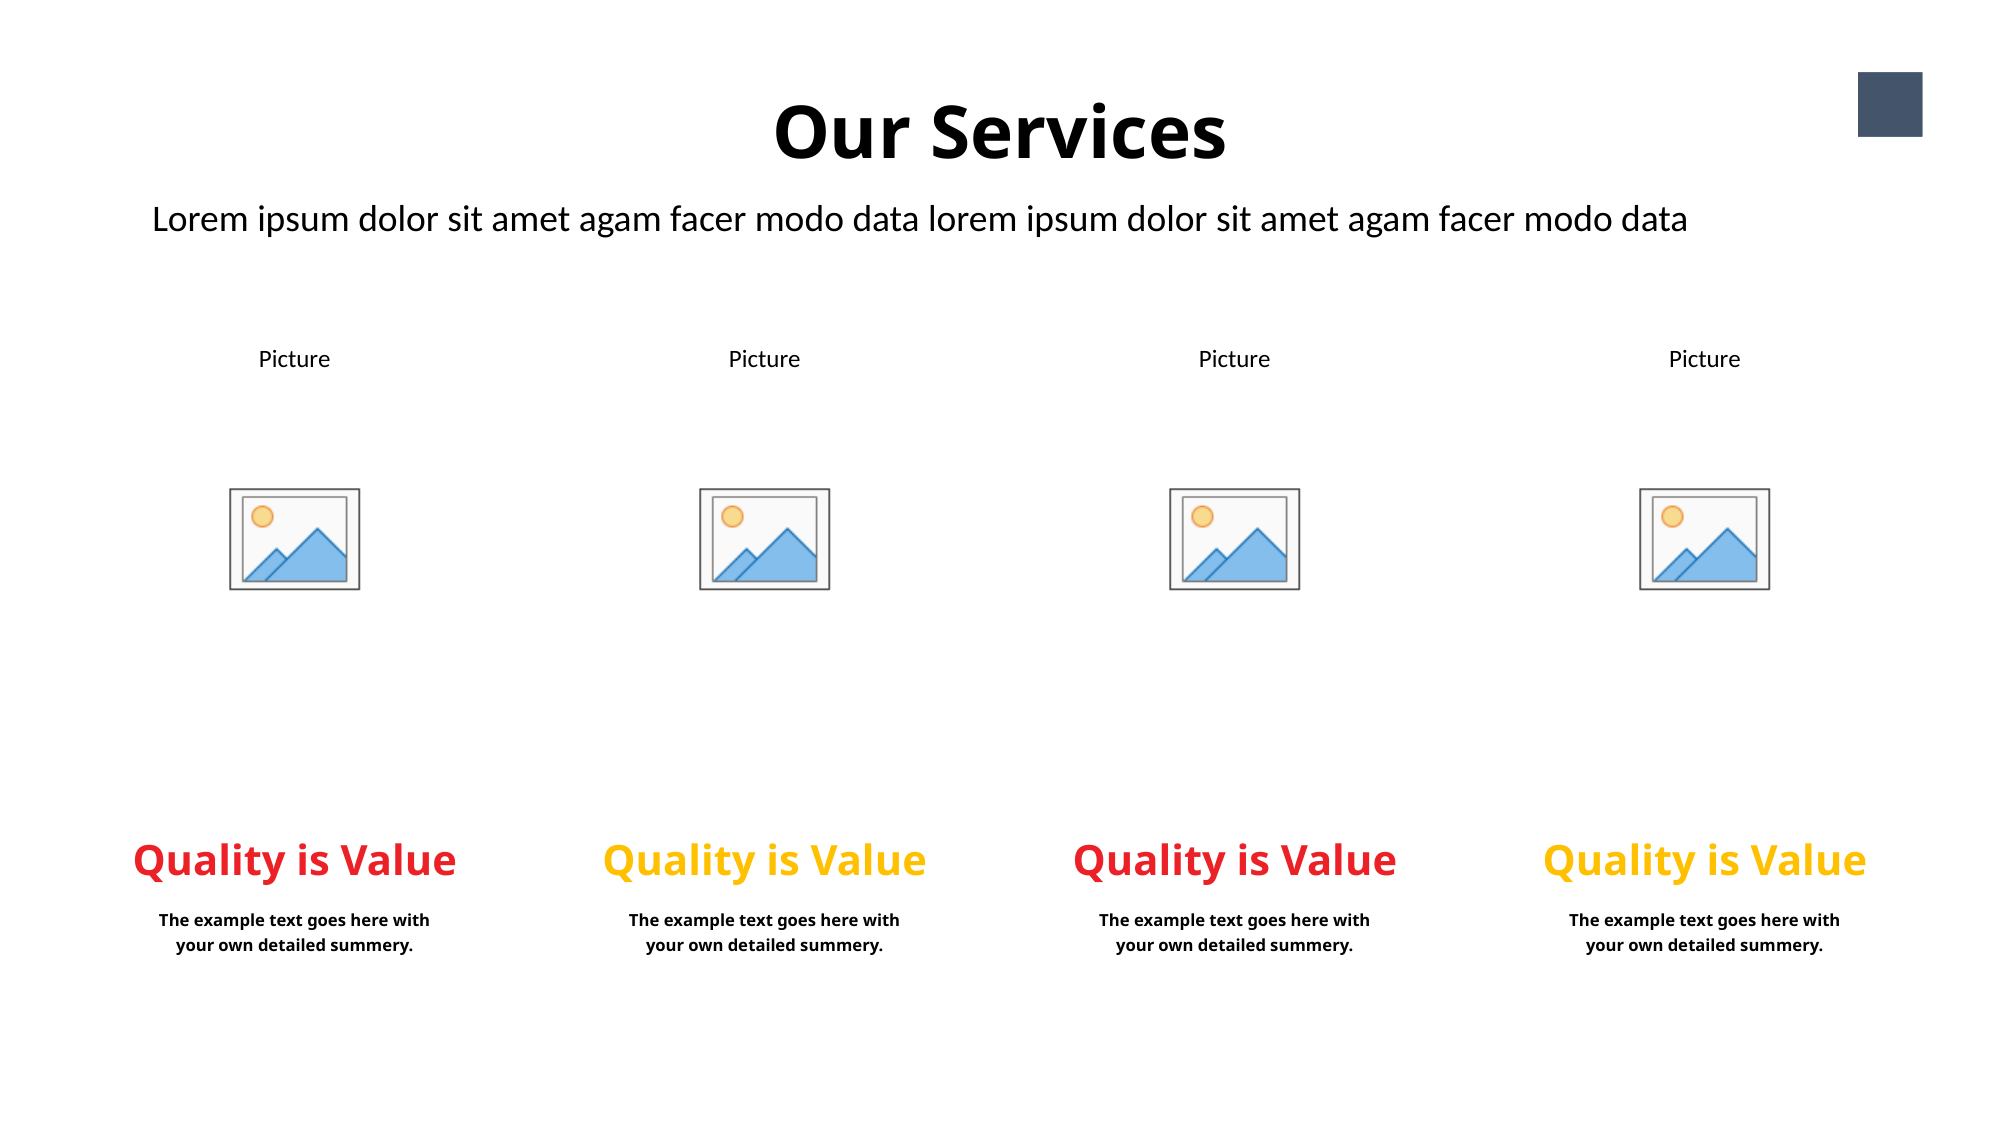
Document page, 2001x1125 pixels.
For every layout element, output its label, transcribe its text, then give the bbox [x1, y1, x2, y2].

text_box [1863, 130, 1924, 138]
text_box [598, 825, 932, 961]
picture [1500, 334, 1910, 745]
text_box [128, 825, 462, 961]
picture [560, 334, 970, 745]
title Our Services [137, 78, 1863, 186]
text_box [1538, 825, 1872, 961]
picture [1030, 334, 1440, 745]
subtitle Lorem ipsum dolor sit amet agam facer modo data lorem ipsum dolor sit amet agam facer modo data [137, 186, 1863, 227]
slide_number 8 [1863, 78, 1927, 130]
picture [90, 334, 500, 745]
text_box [1068, 825, 1402, 961]
text_box [1857, 71, 1924, 78]
